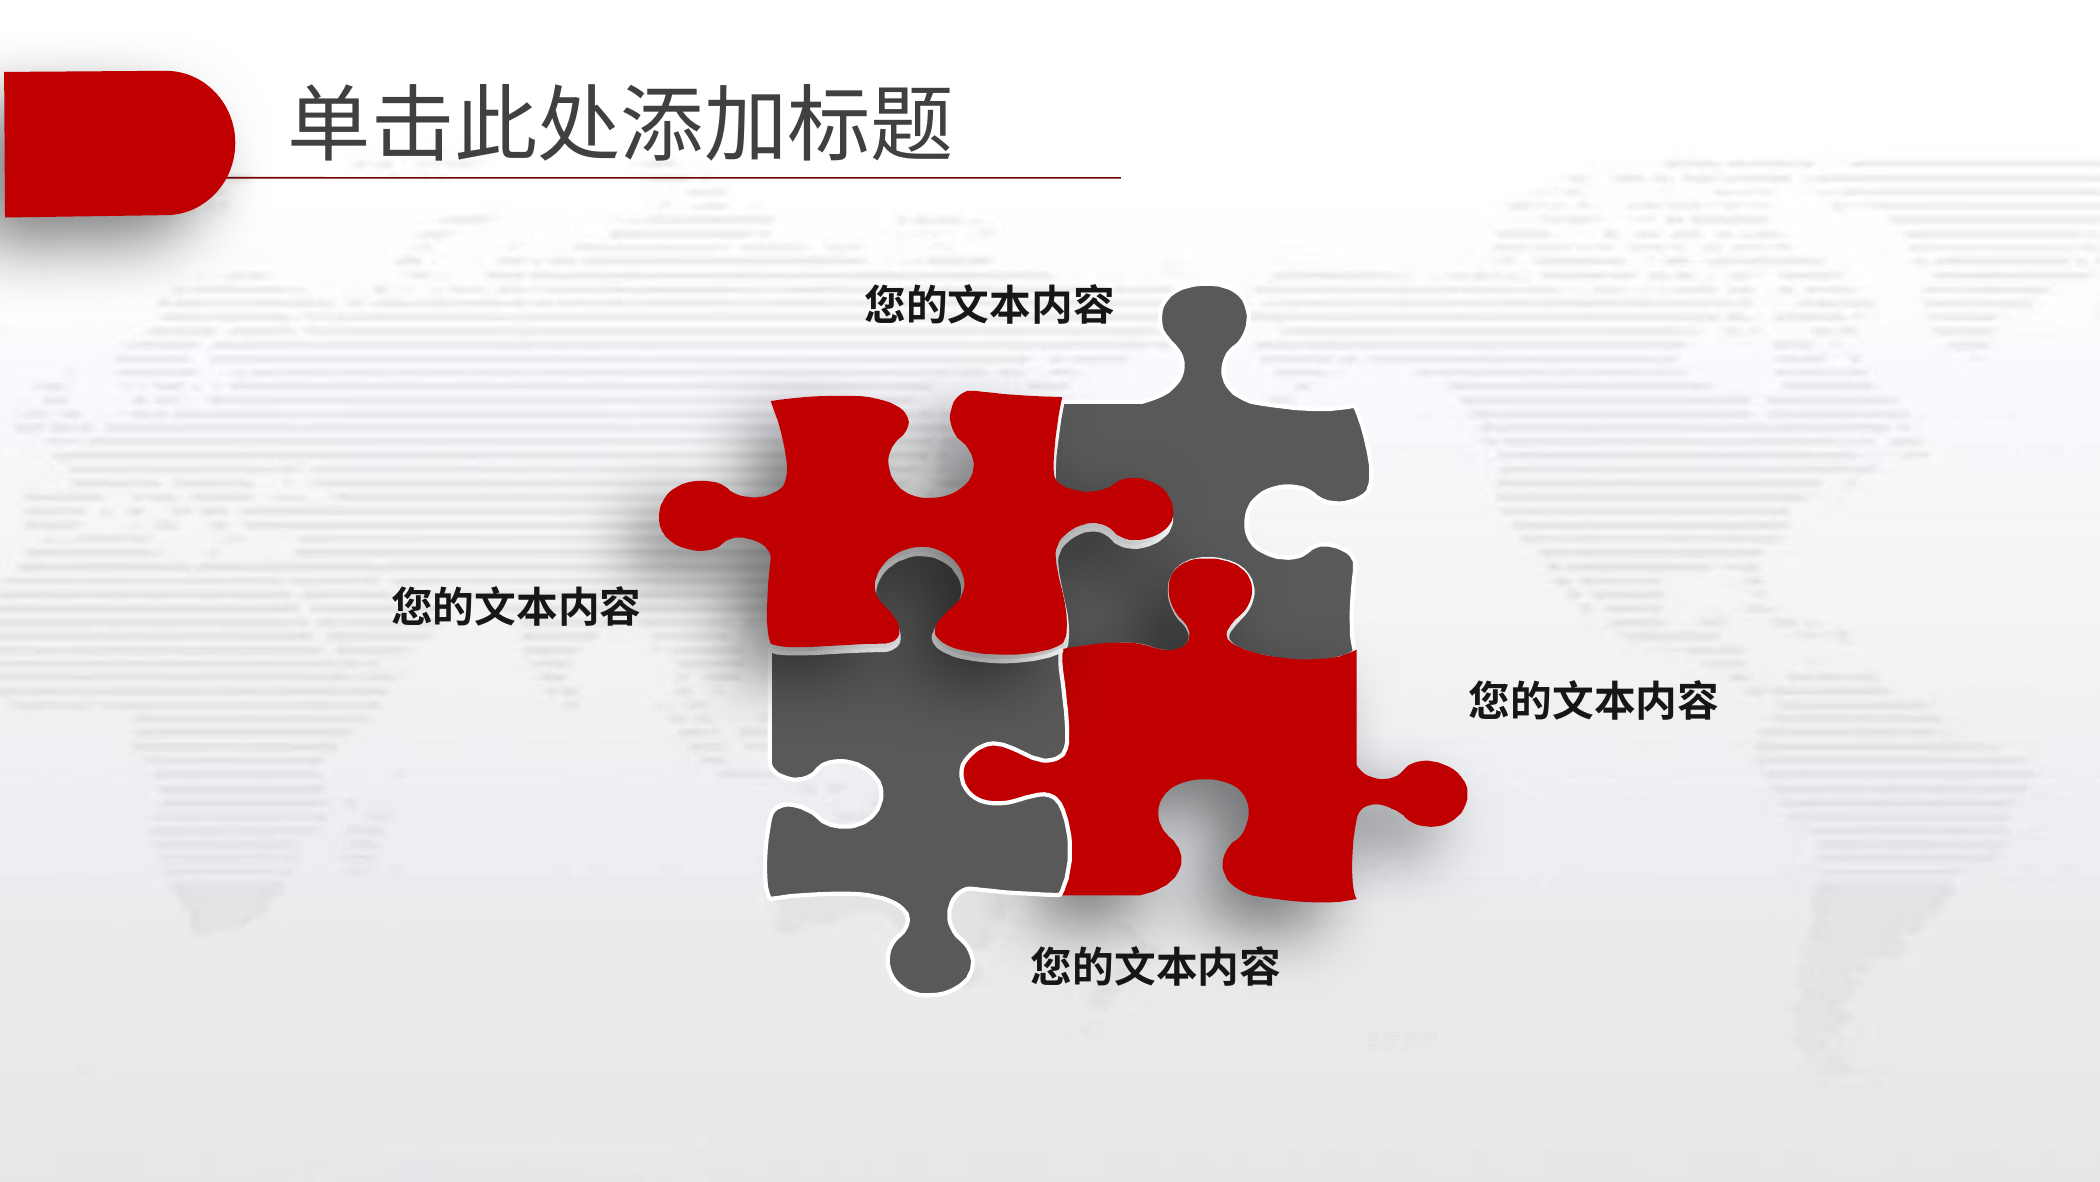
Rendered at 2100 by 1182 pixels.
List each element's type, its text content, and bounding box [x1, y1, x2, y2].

text_box 您的文本内容 [690, 271, 1130, 337]
text_box [765, 701, 1070, 996]
text_box [962, 556, 1470, 905]
text_box 您的文本内容 [1454, 667, 1735, 732]
text_box 您的文本内容 [364, 573, 656, 638]
title 单击此处添加标题 [270, 47, 1691, 196]
picture [0, 0, 2100, 1182]
text_box 您的文本内容 [1016, 933, 1523, 998]
text_box [1063, 283, 1372, 651]
text_box [657, 388, 1176, 657]
